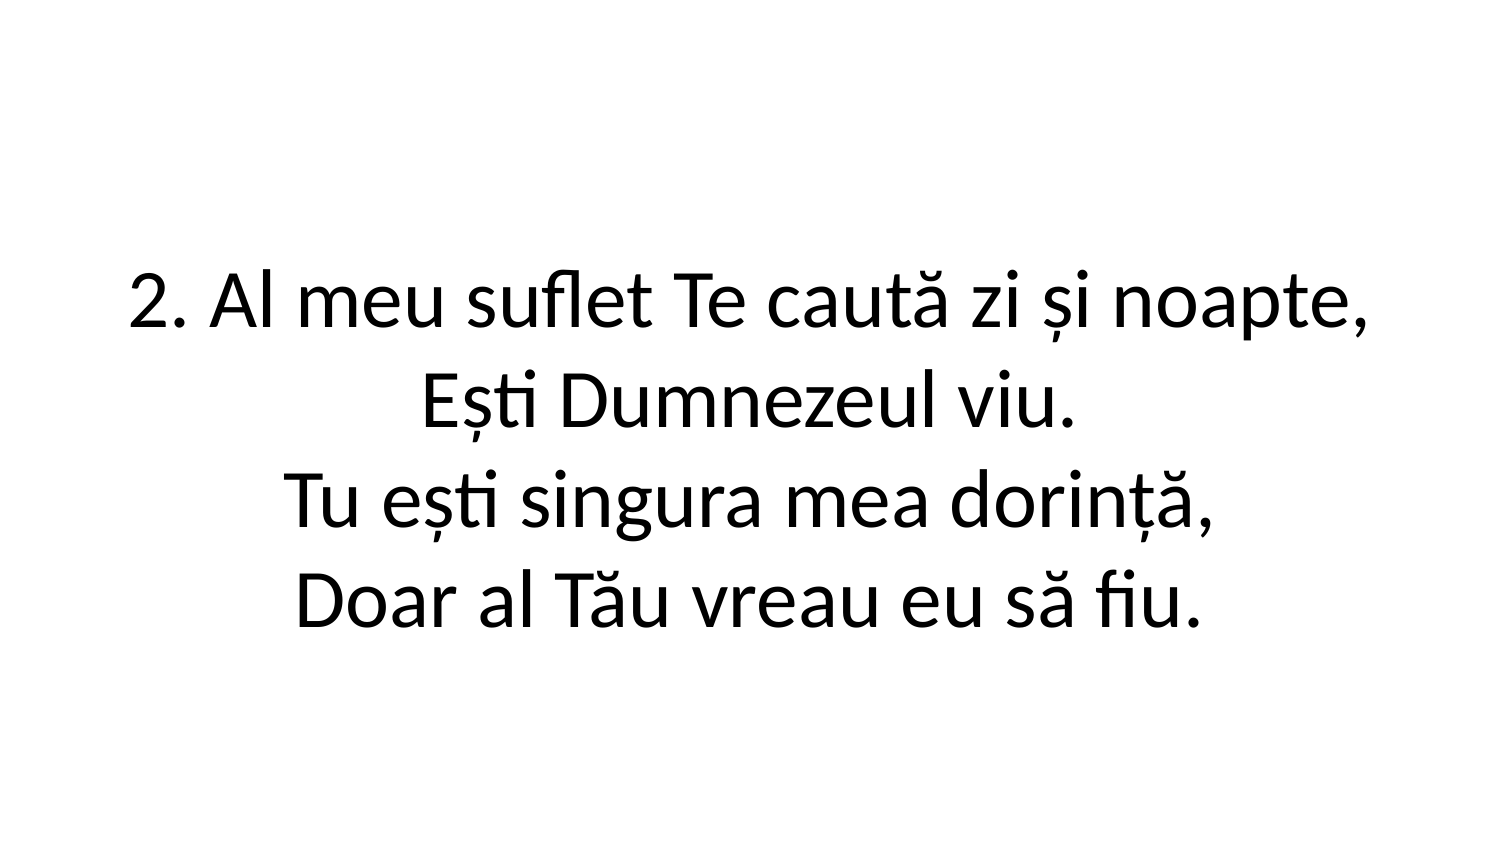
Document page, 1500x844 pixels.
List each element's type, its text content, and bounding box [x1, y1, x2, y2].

text_box 2. Al meu suflet Te caută zi și noapte, Ești Dumnezeul viu. Tu ești singura mea dorință, Doar al Tău vreau eu să fiu. [112, 192, 1388, 652]
